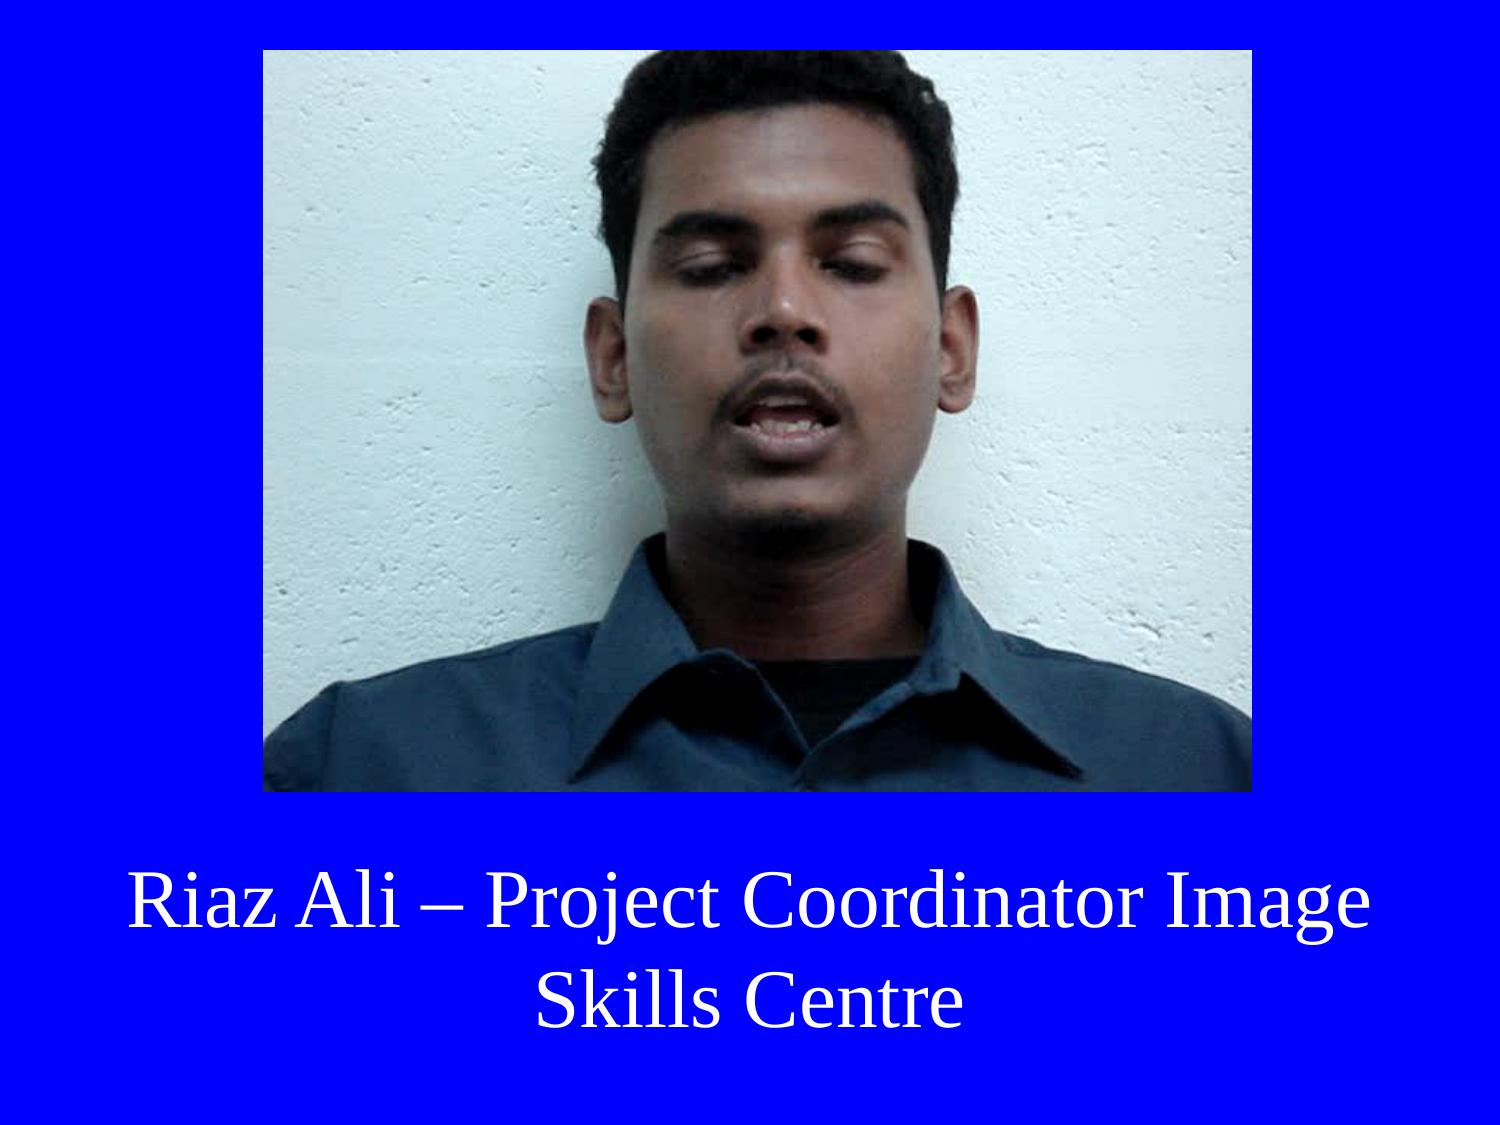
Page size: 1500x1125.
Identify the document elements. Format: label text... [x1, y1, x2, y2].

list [262, 49, 1253, 793]
title Riaz Ali – Project Coordinator Image Skills Centre [74, 849, 1426, 1038]
